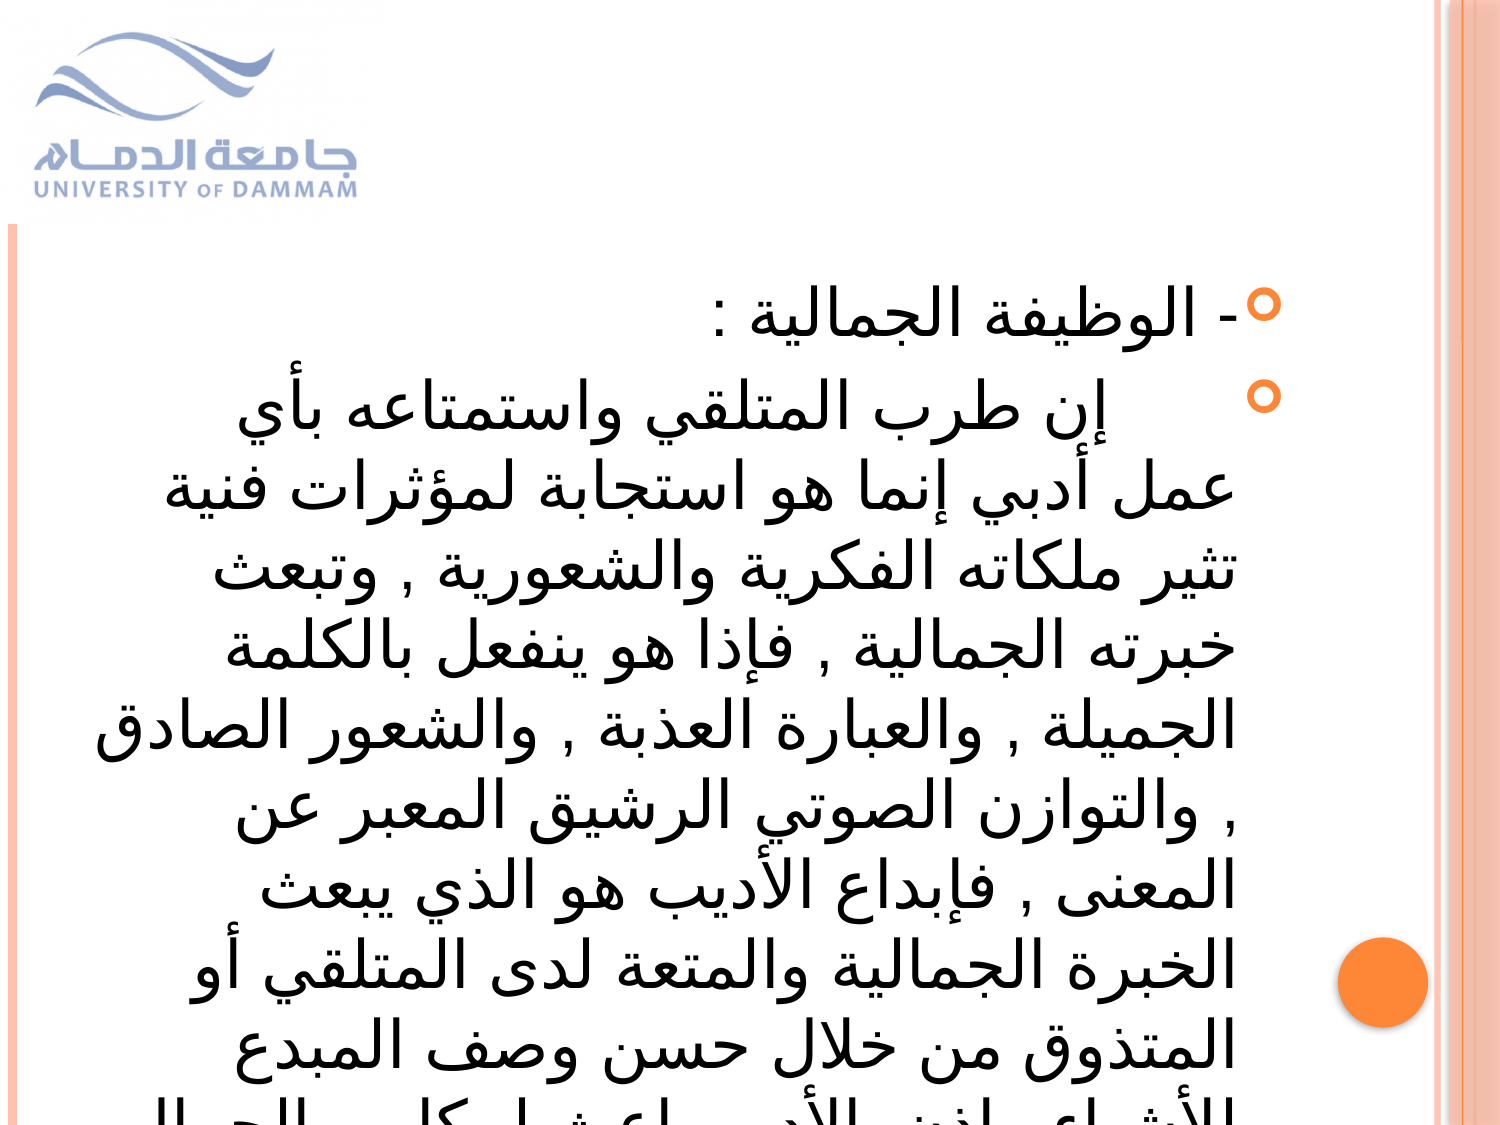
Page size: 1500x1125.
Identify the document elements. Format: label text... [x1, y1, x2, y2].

picture [0, 0, 385, 225]
list - الوظيفة الجمالية : إن طرب المتلقي واستمتاعه بأي عمل أدبي إنما هو استجابة لمؤثرات فنية تثير ملكاته الفكرية والشعورية , وتبعث خبرته الجمالية , فإذا هو ينفعل بالكلمة الجميلة , والعبارة العذبة , والشعور الصادق , والتوازن الصوتي الرشيق المعبر عن المعنى , فإبداع الأديب هو الذي يبعث الخبرة الجمالية والمتعة لدى المتلقي أو المتذوق من خلال حسن وصف المبدع للأشياء , إذن الأدب باعث لمكامن الجمال النفس [74, 262, 1301, 1083]
